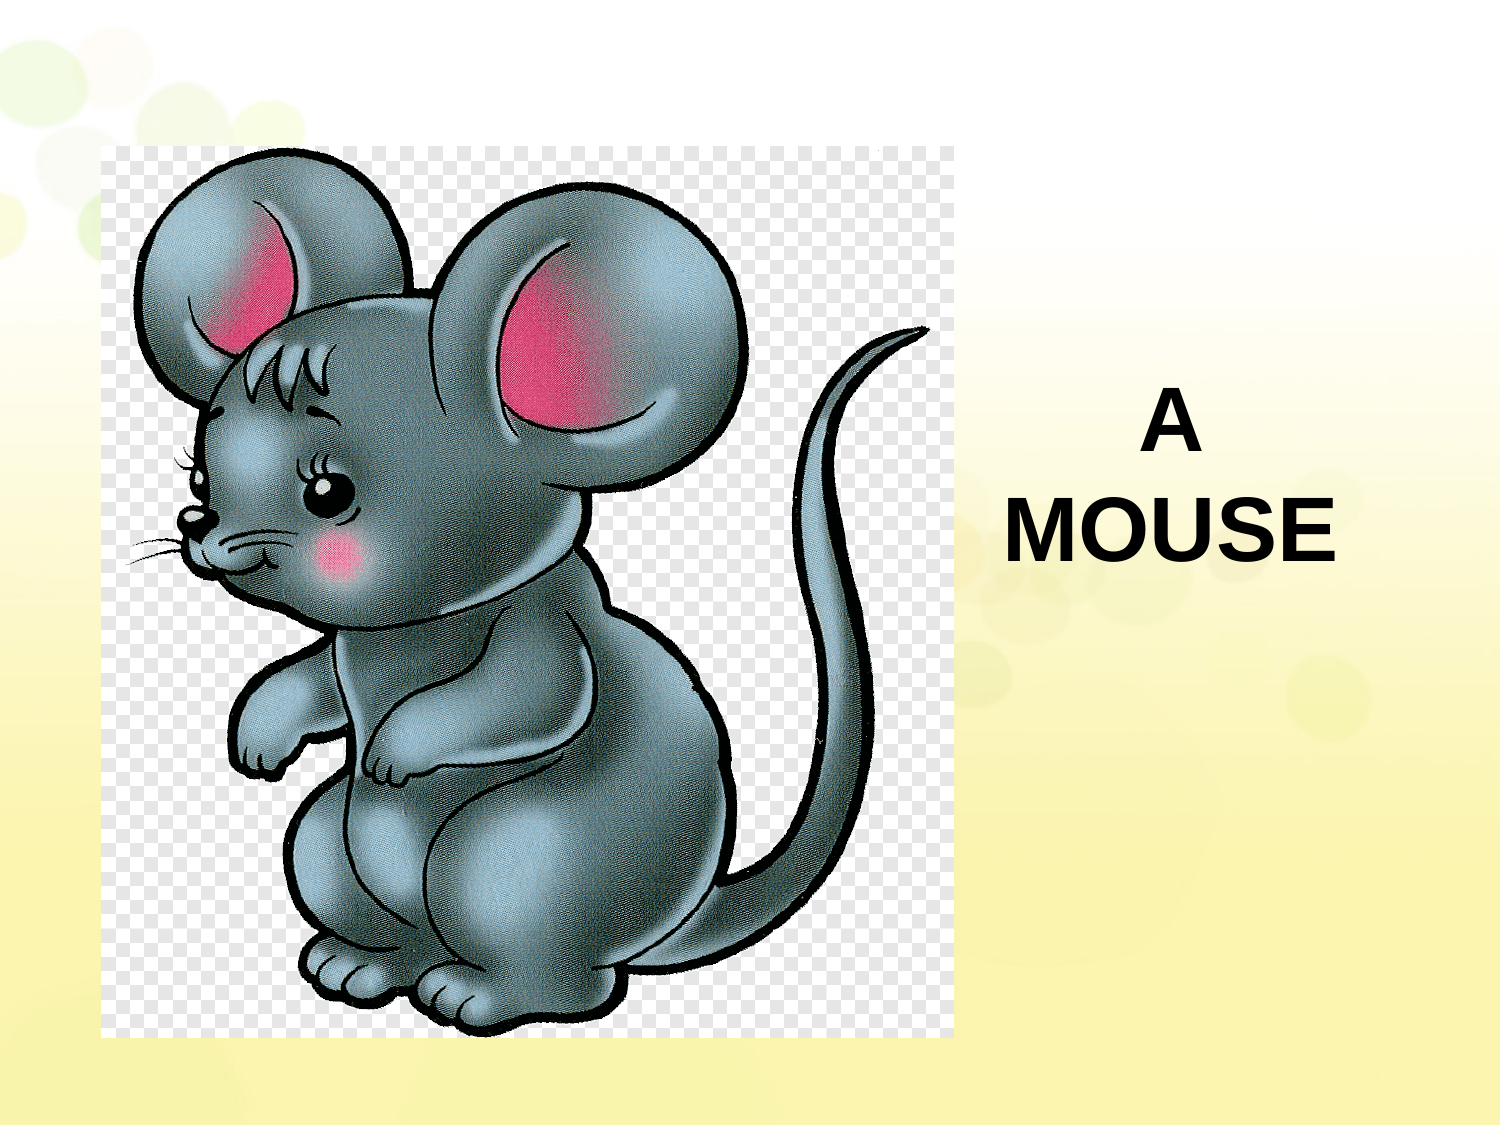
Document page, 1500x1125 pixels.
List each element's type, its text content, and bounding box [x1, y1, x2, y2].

picture [0, 0, 1500, 1125]
title A MOUSE [958, 349, 1388, 591]
